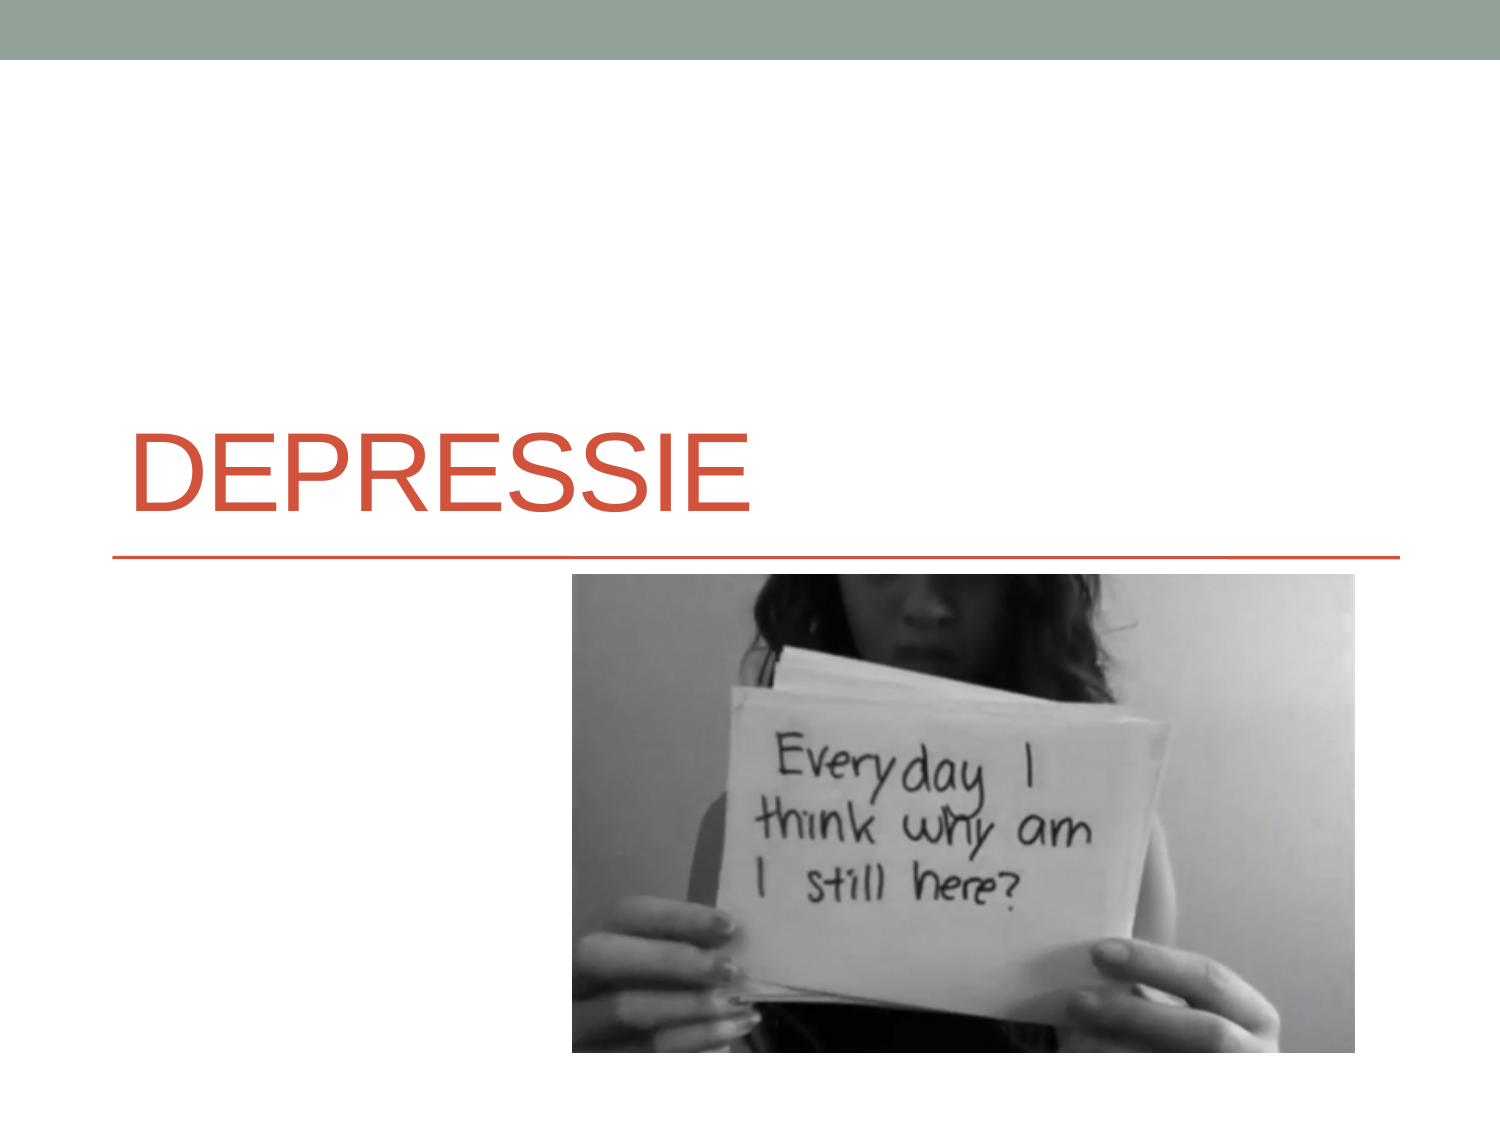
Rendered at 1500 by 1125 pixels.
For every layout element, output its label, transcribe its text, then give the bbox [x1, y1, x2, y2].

picture [572, 573, 1355, 1053]
title Depressie [112, 224, 1400, 542]
